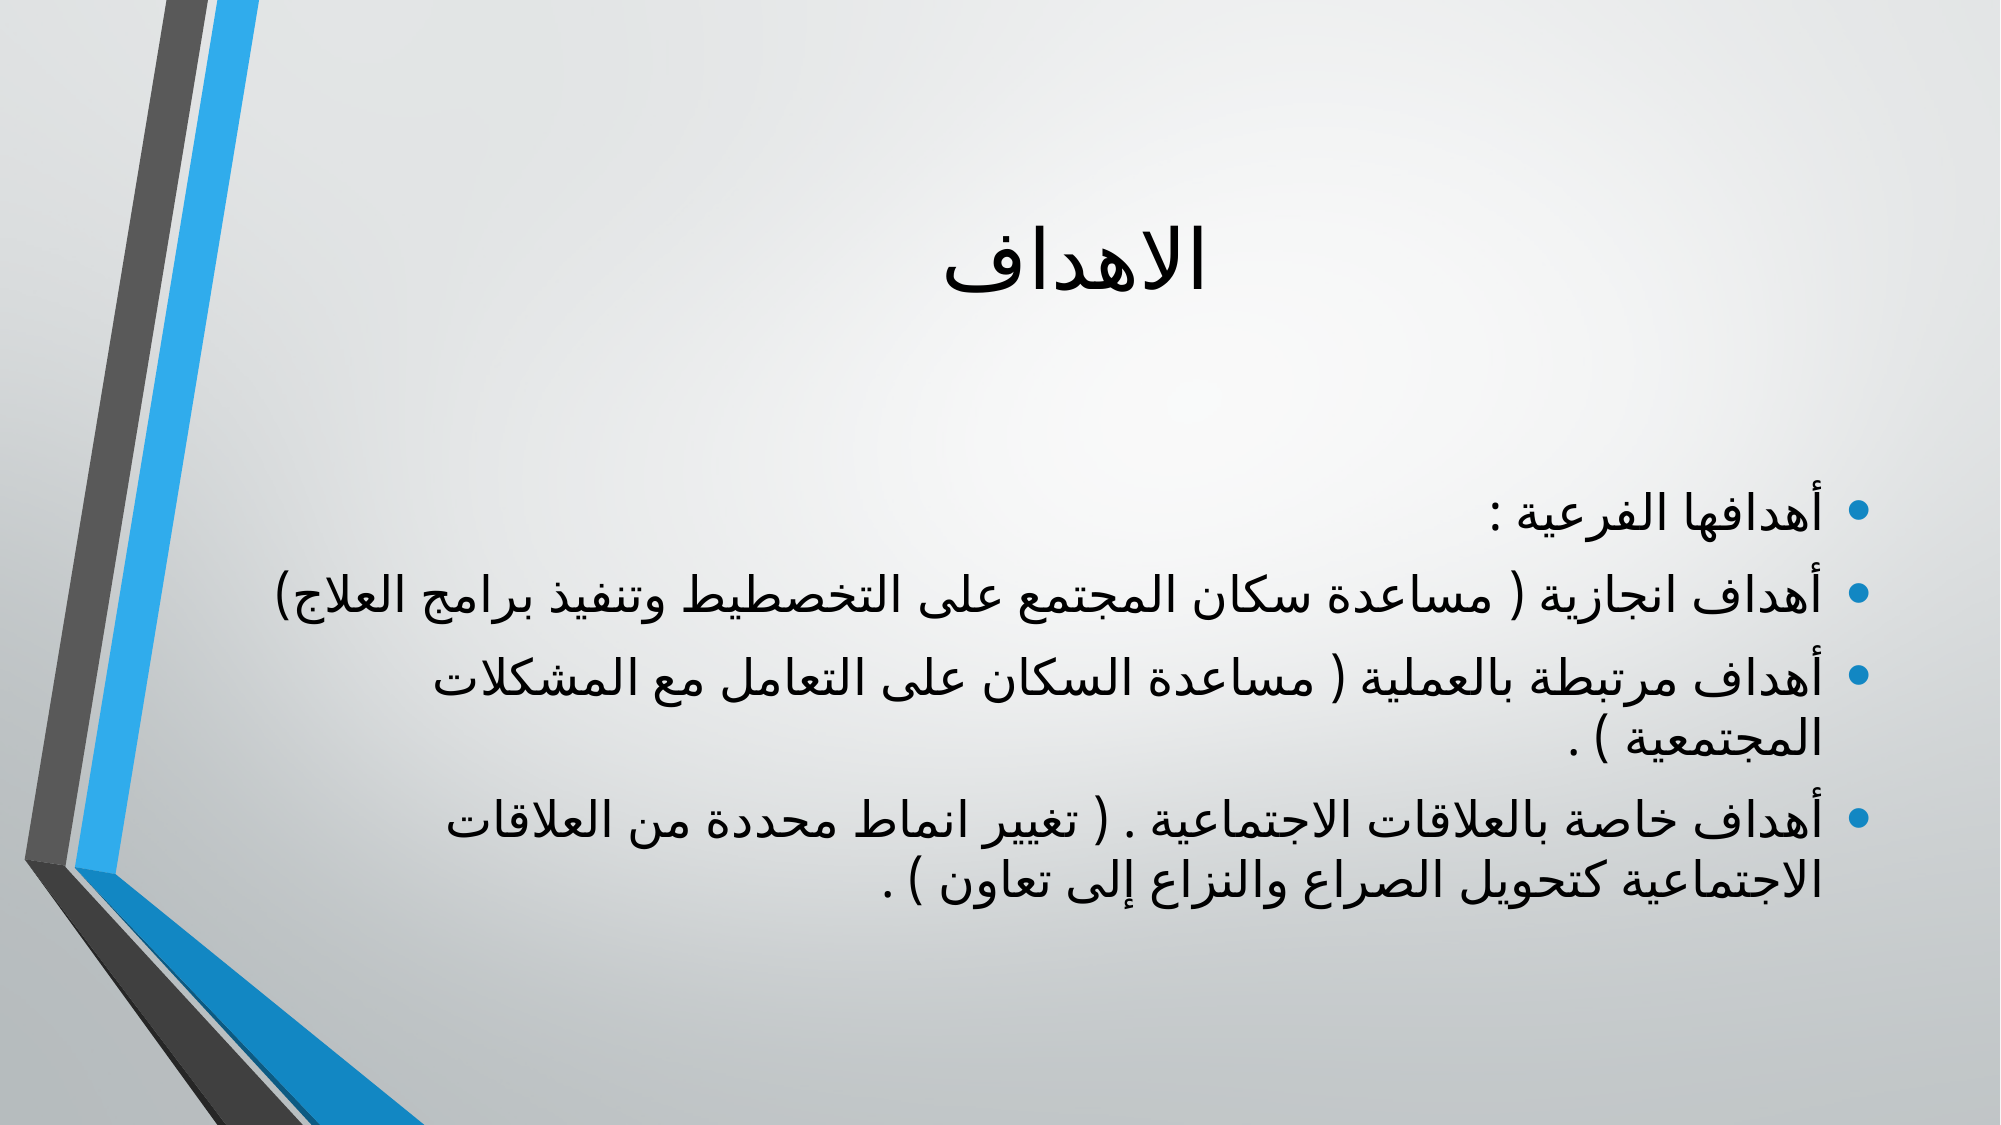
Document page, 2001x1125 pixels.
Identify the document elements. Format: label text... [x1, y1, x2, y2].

list أهدافها الفرعية : أهداف انجازية ( مساعدة سكان المجتمع على التخصطيط وتنفيذ برامج العلاج) أهداف مرتبطة بالعملية ( مساعدة السكان على التعامل مع المشكلات المجتمعية ) . أهداف خاصة بالعلاقات الاجتماعية . ( تغيير انماط محددة من العلاقات الاجتماعية كتحويل الصراع والنزاع إلى تعاون ) . [243, 437, 1887, 950]
title الاهداف [243, 112, 1887, 400]
